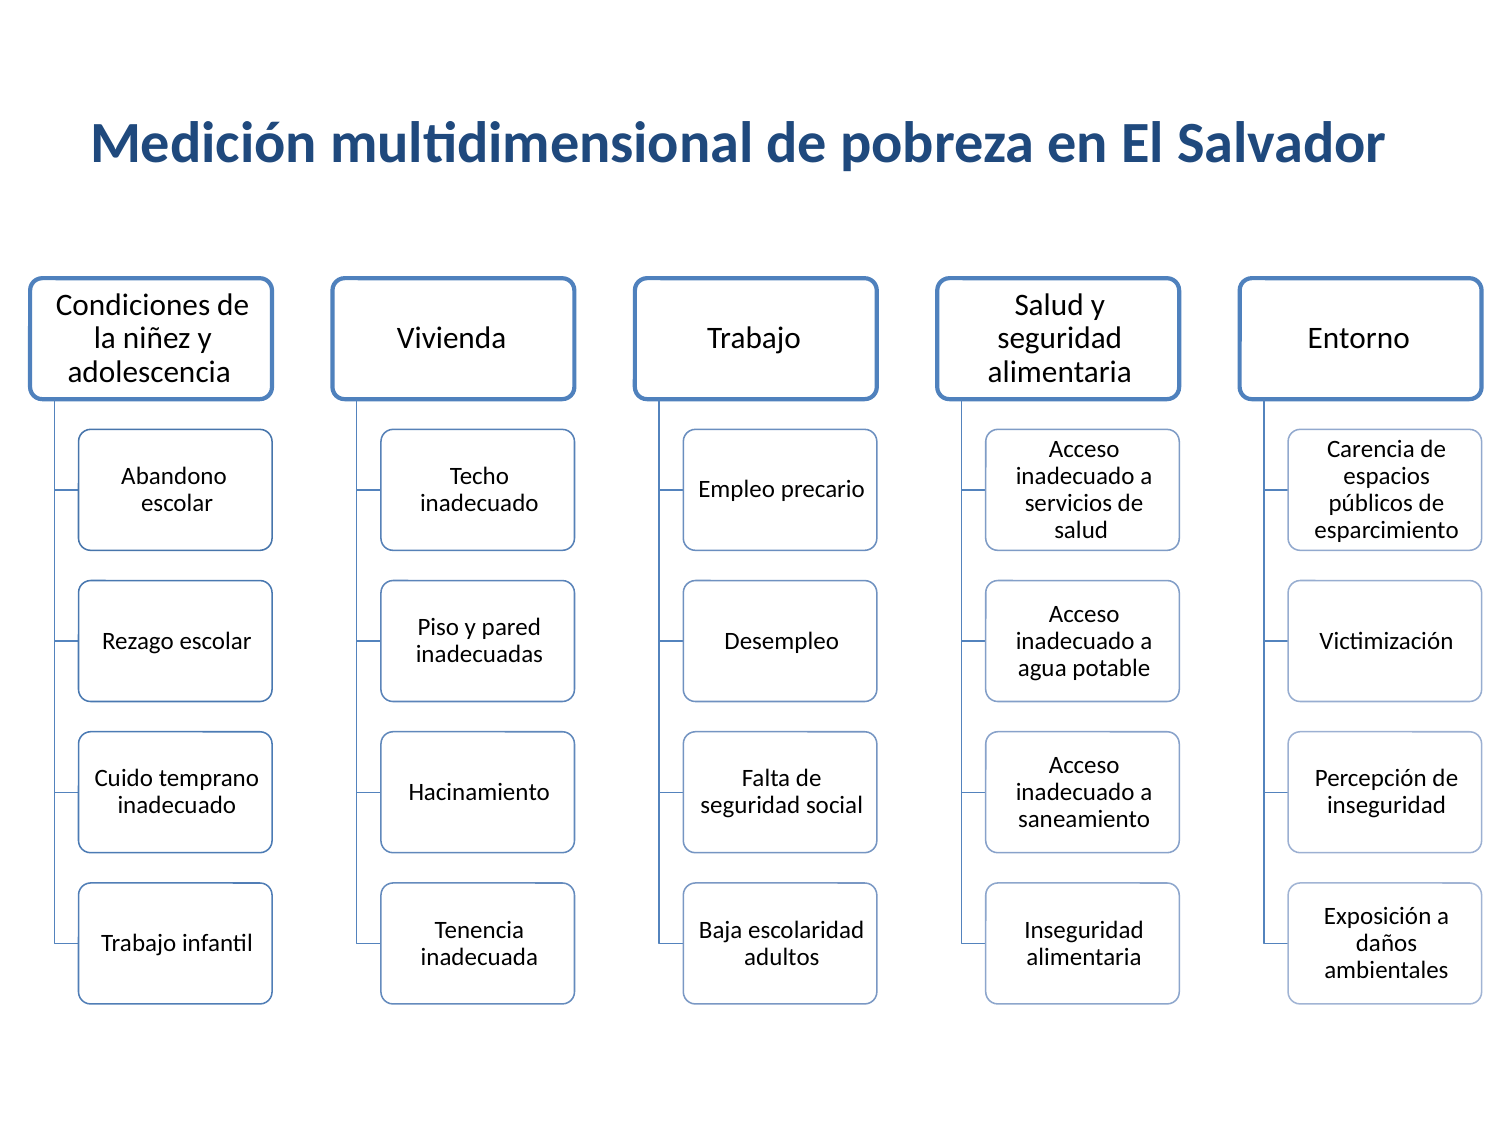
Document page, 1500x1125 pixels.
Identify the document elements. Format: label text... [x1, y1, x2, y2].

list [29, 199, 1483, 1083]
title Medición multidimensional de pobreza en El Salvador [75, 45, 1425, 198]
